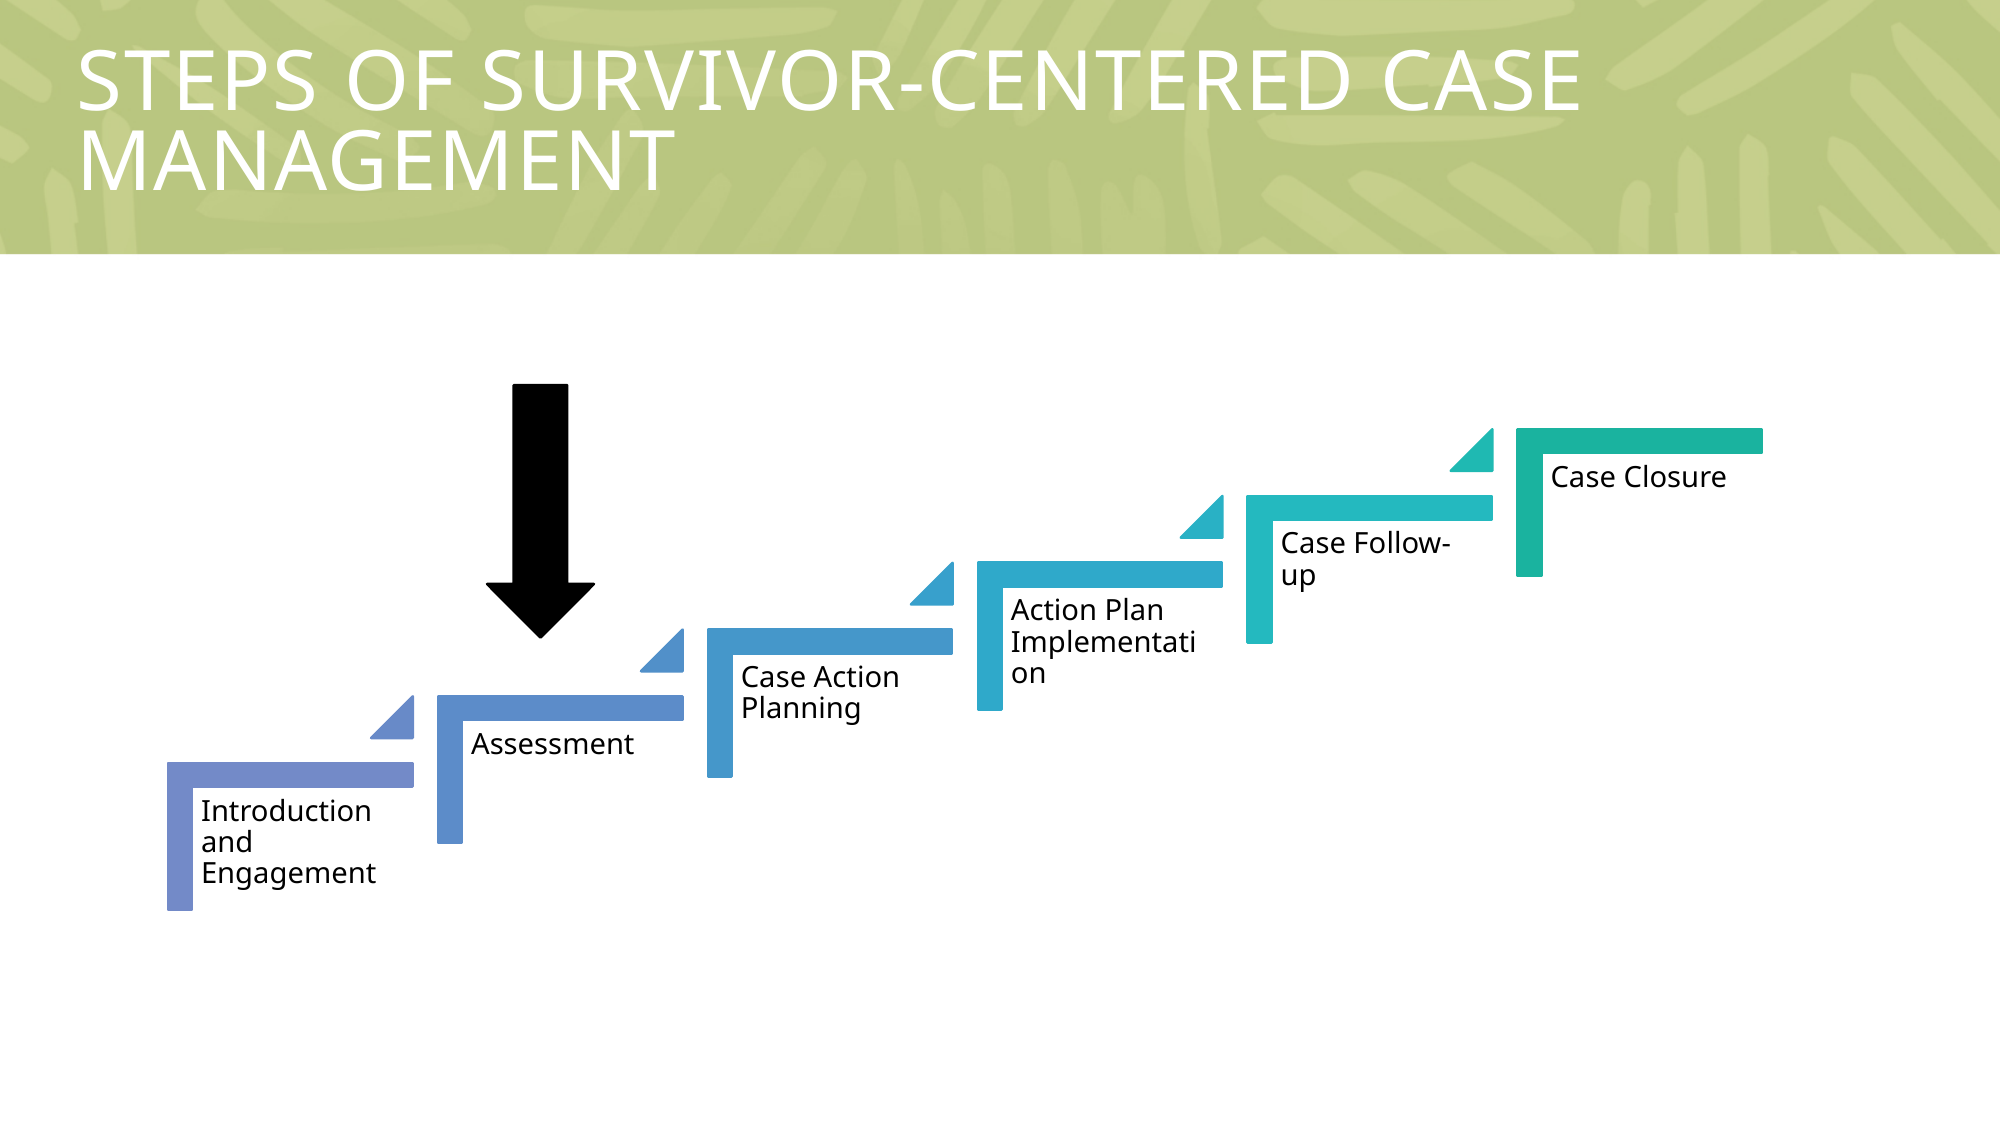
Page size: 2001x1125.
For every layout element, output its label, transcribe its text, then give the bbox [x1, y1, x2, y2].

picture [0, 0, 2000, 1125]
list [167, 374, 1763, 1036]
title steps of Survivor-centered case management [61, 33, 1938, 220]
